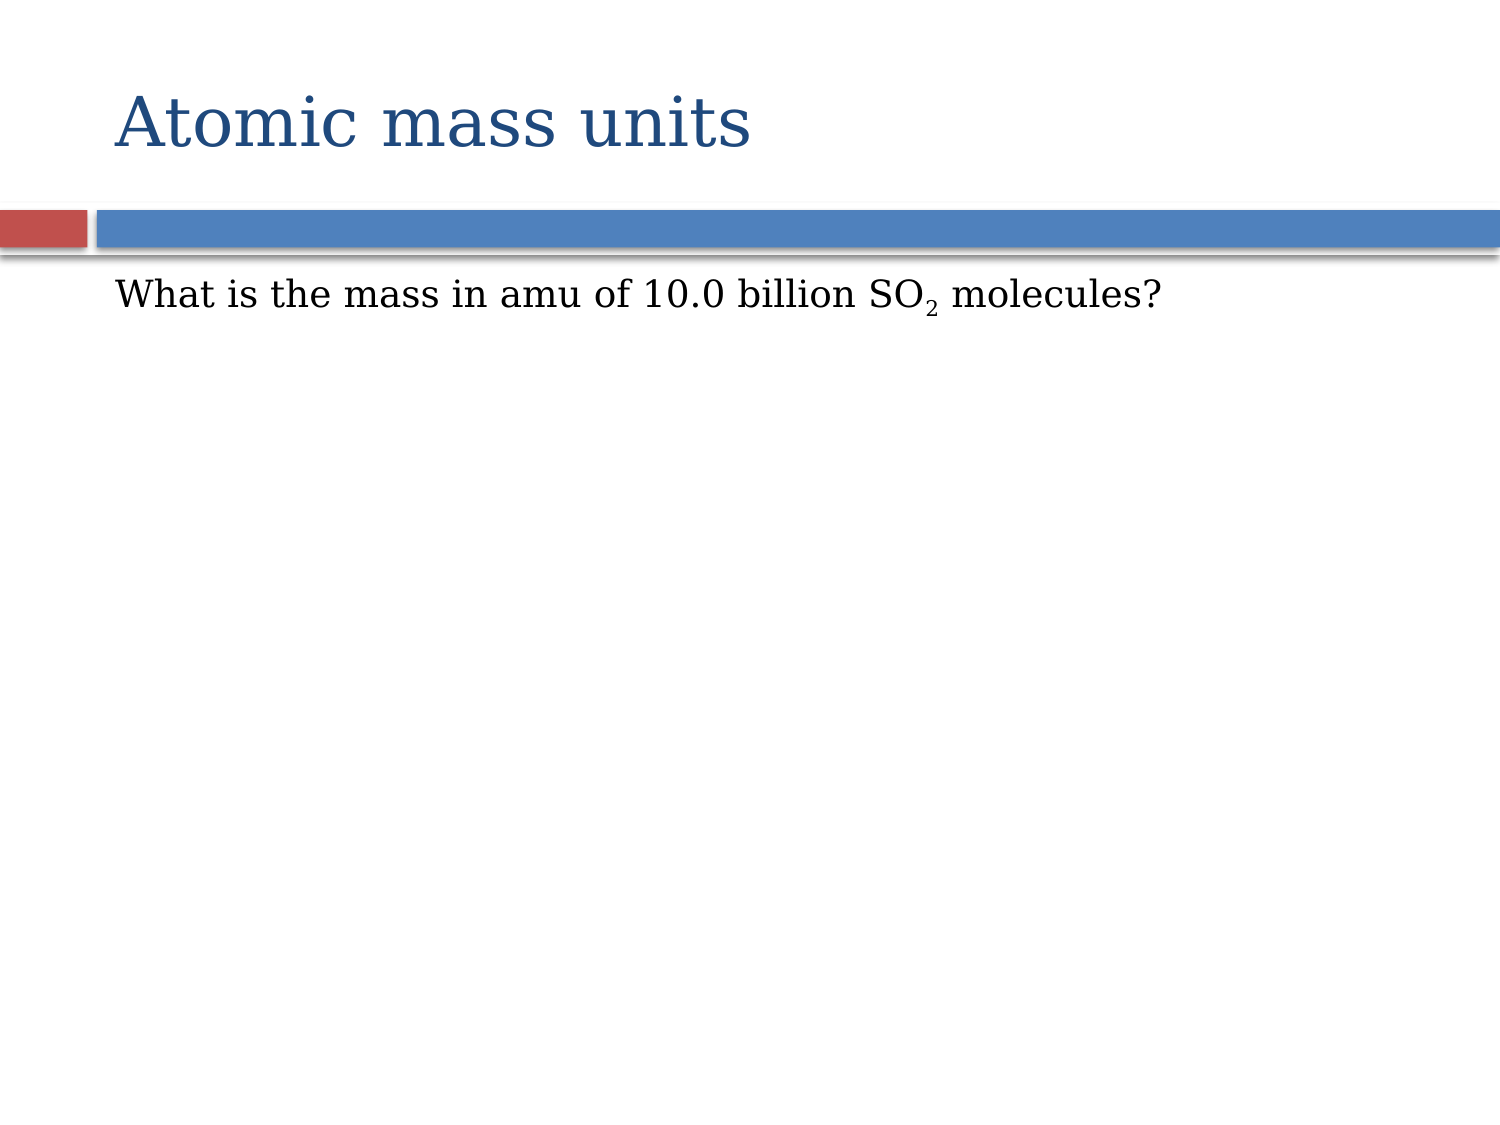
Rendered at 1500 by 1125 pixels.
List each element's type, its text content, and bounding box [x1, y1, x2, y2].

list What is the mass in amu of 10.0 billion SO2 molecules? [100, 262, 1438, 1000]
title Atomic mass units [100, 37, 1438, 200]
